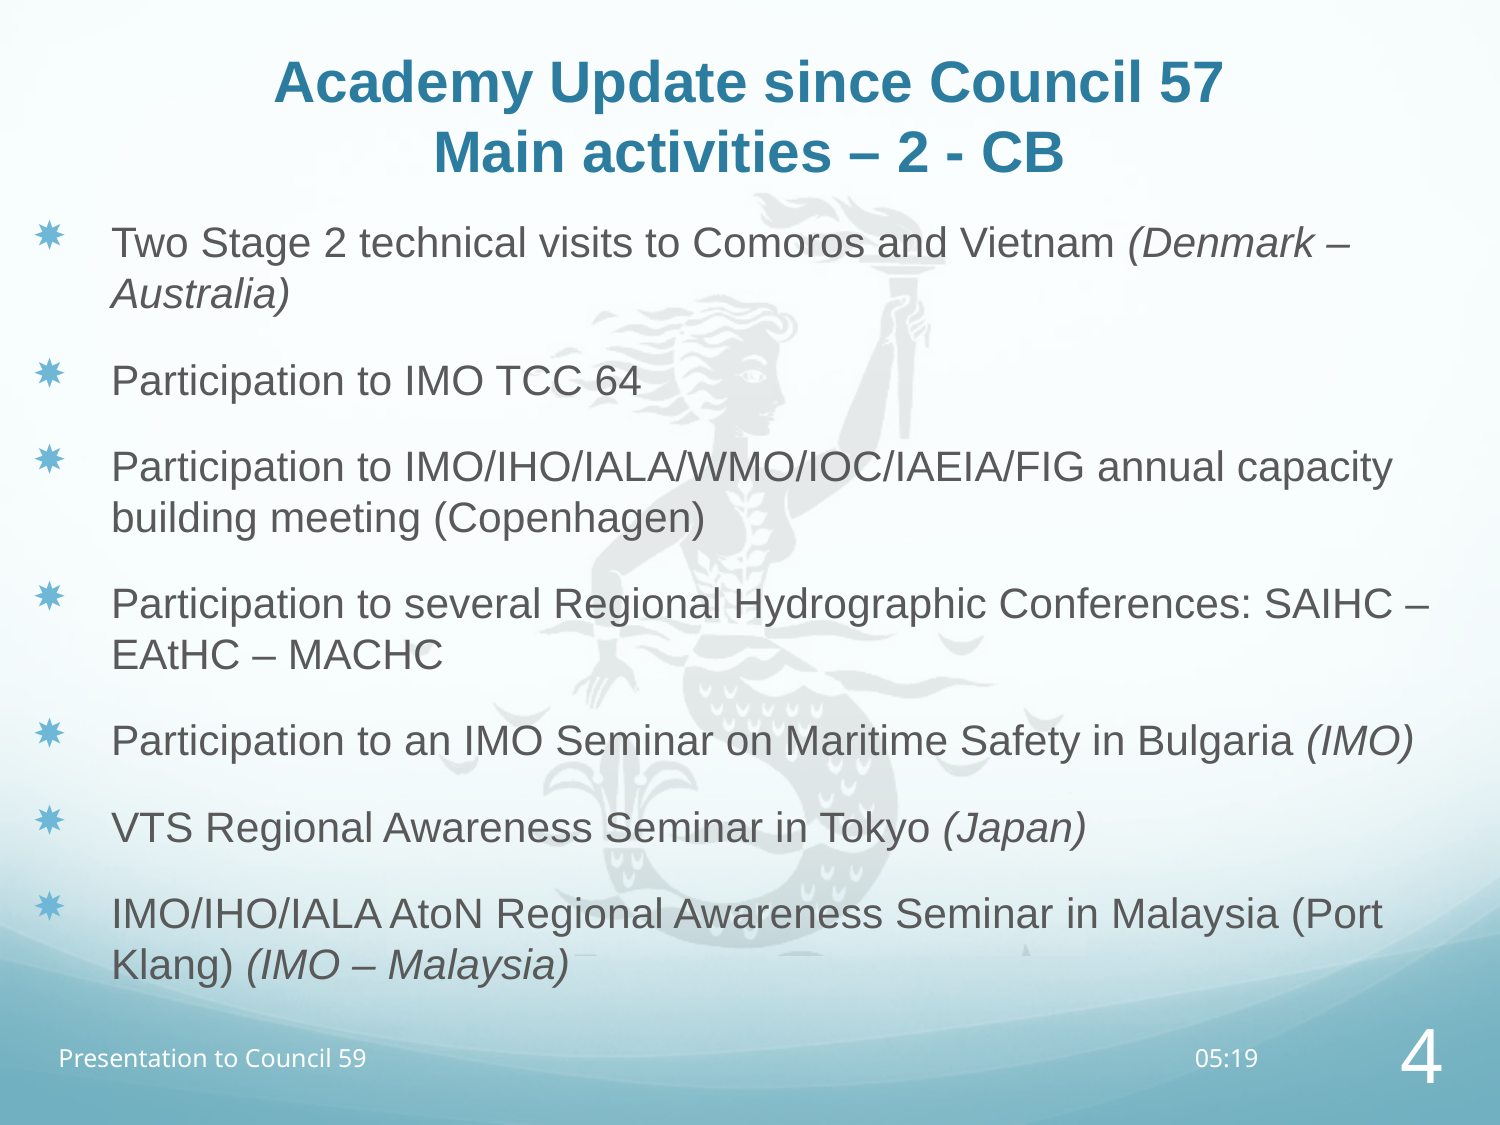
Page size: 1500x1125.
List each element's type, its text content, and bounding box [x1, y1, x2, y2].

slide_number 4 [1295, 1029, 1459, 1090]
list Two Stage 2 technical visits to Comoros and Vietnam (Denmark – Australia) Participation to IMO TCC 64 Participation to IMO/IHO/IALA/WMO/IOC/IAEIA/FIG annual capacity building meeting (Copenhagen) Participation to several Regional Hydrographic Conferences: SAIHC – EAtHC – MACHC Participation to an IMO Seminar on Maritime Safety in Bulgaria (IMO) VTS Regional Awareness Seminar in Tokyo (Japan) IMO/IHO/IALA AtoN Regional Awareness Seminar in Malaysia (Port Klang) (IMO – Malaysia) [15, 207, 1459, 1038]
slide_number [923, 1029, 1274, 1090]
title Academy Update since Council 57 Main activities – 2 - CB [75, 35, 1425, 193]
footer Presentation to Council 59 [43, 1029, 838, 1090]
